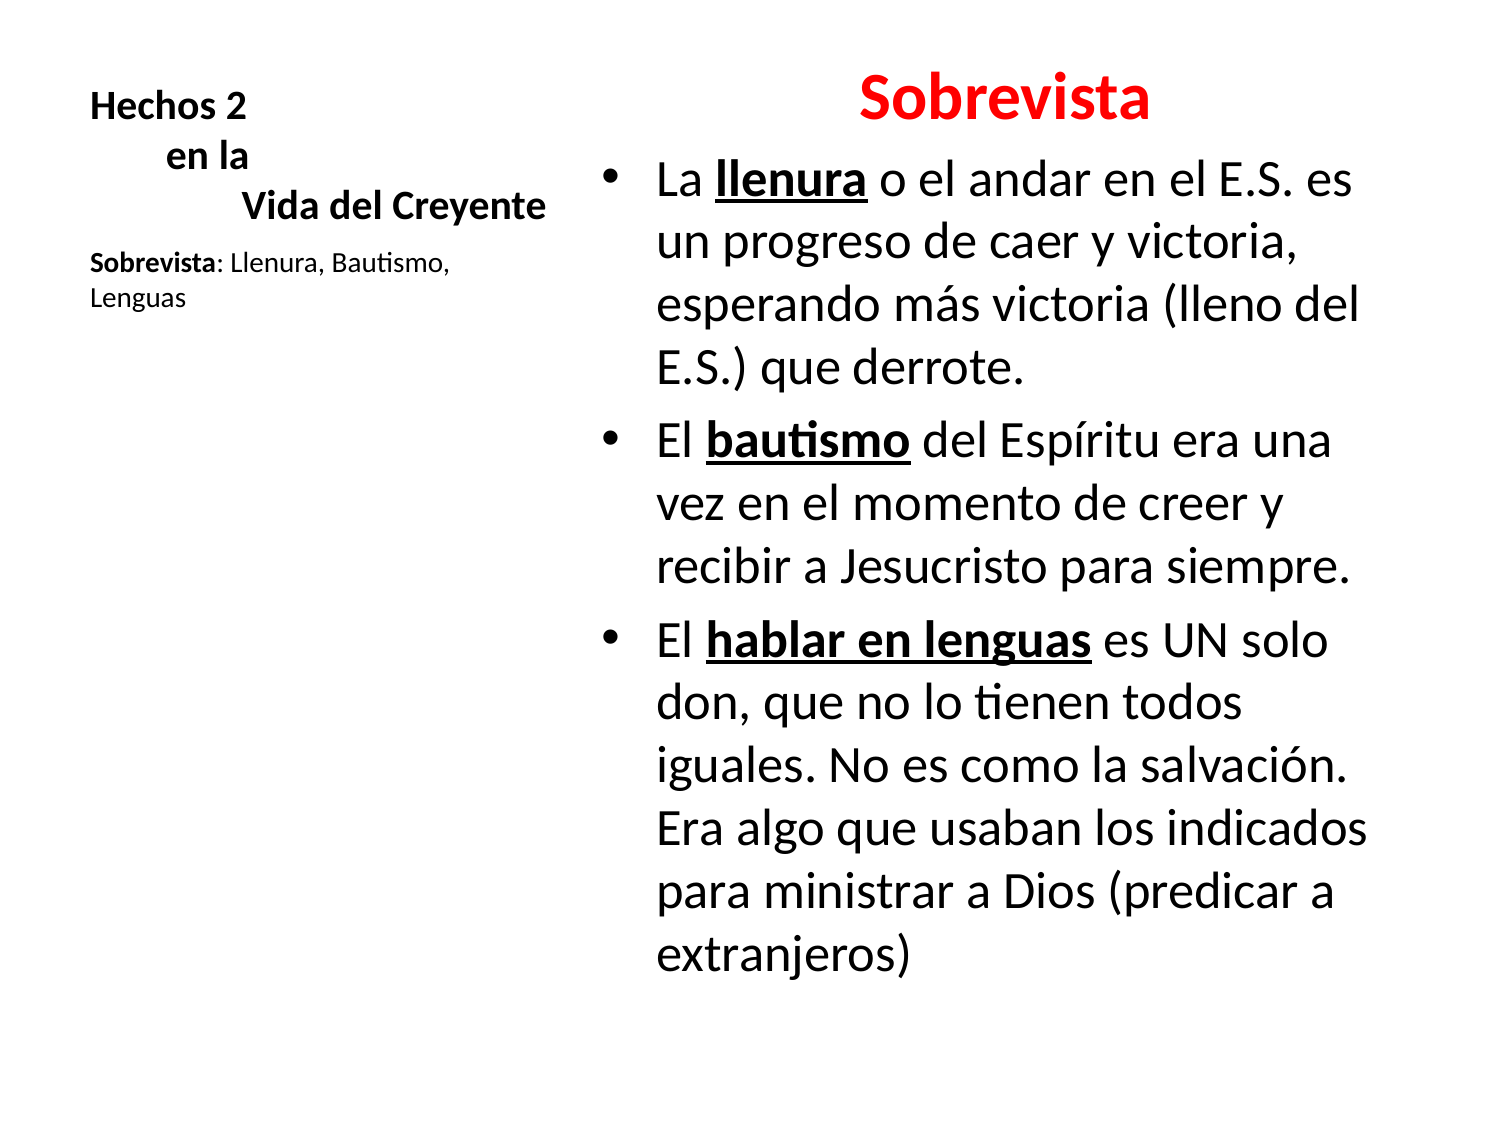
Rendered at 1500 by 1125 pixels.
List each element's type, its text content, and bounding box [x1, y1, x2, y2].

title Hechos 2 en la Vida del Creyente [75, 44, 569, 235]
list Sobrevista La llenura o el andar en el E.S. es un progreso de caer y victoria, esperando más victoria (lleno del E.S.) que derrote. El bautismo del Espíritu era una vez en el momento de creer y recibir a Jesucristo para siempre. El hablar en lenguas es UN solo don, que no lo tienen todos iguales. No es como la salvación. Era algo que usaban los indicados para ministrar a Dios (predicar a extranjeros) [586, 44, 1425, 1005]
list Sobrevista: Llenura, Bautismo, Lenguas [75, 235, 569, 1005]
